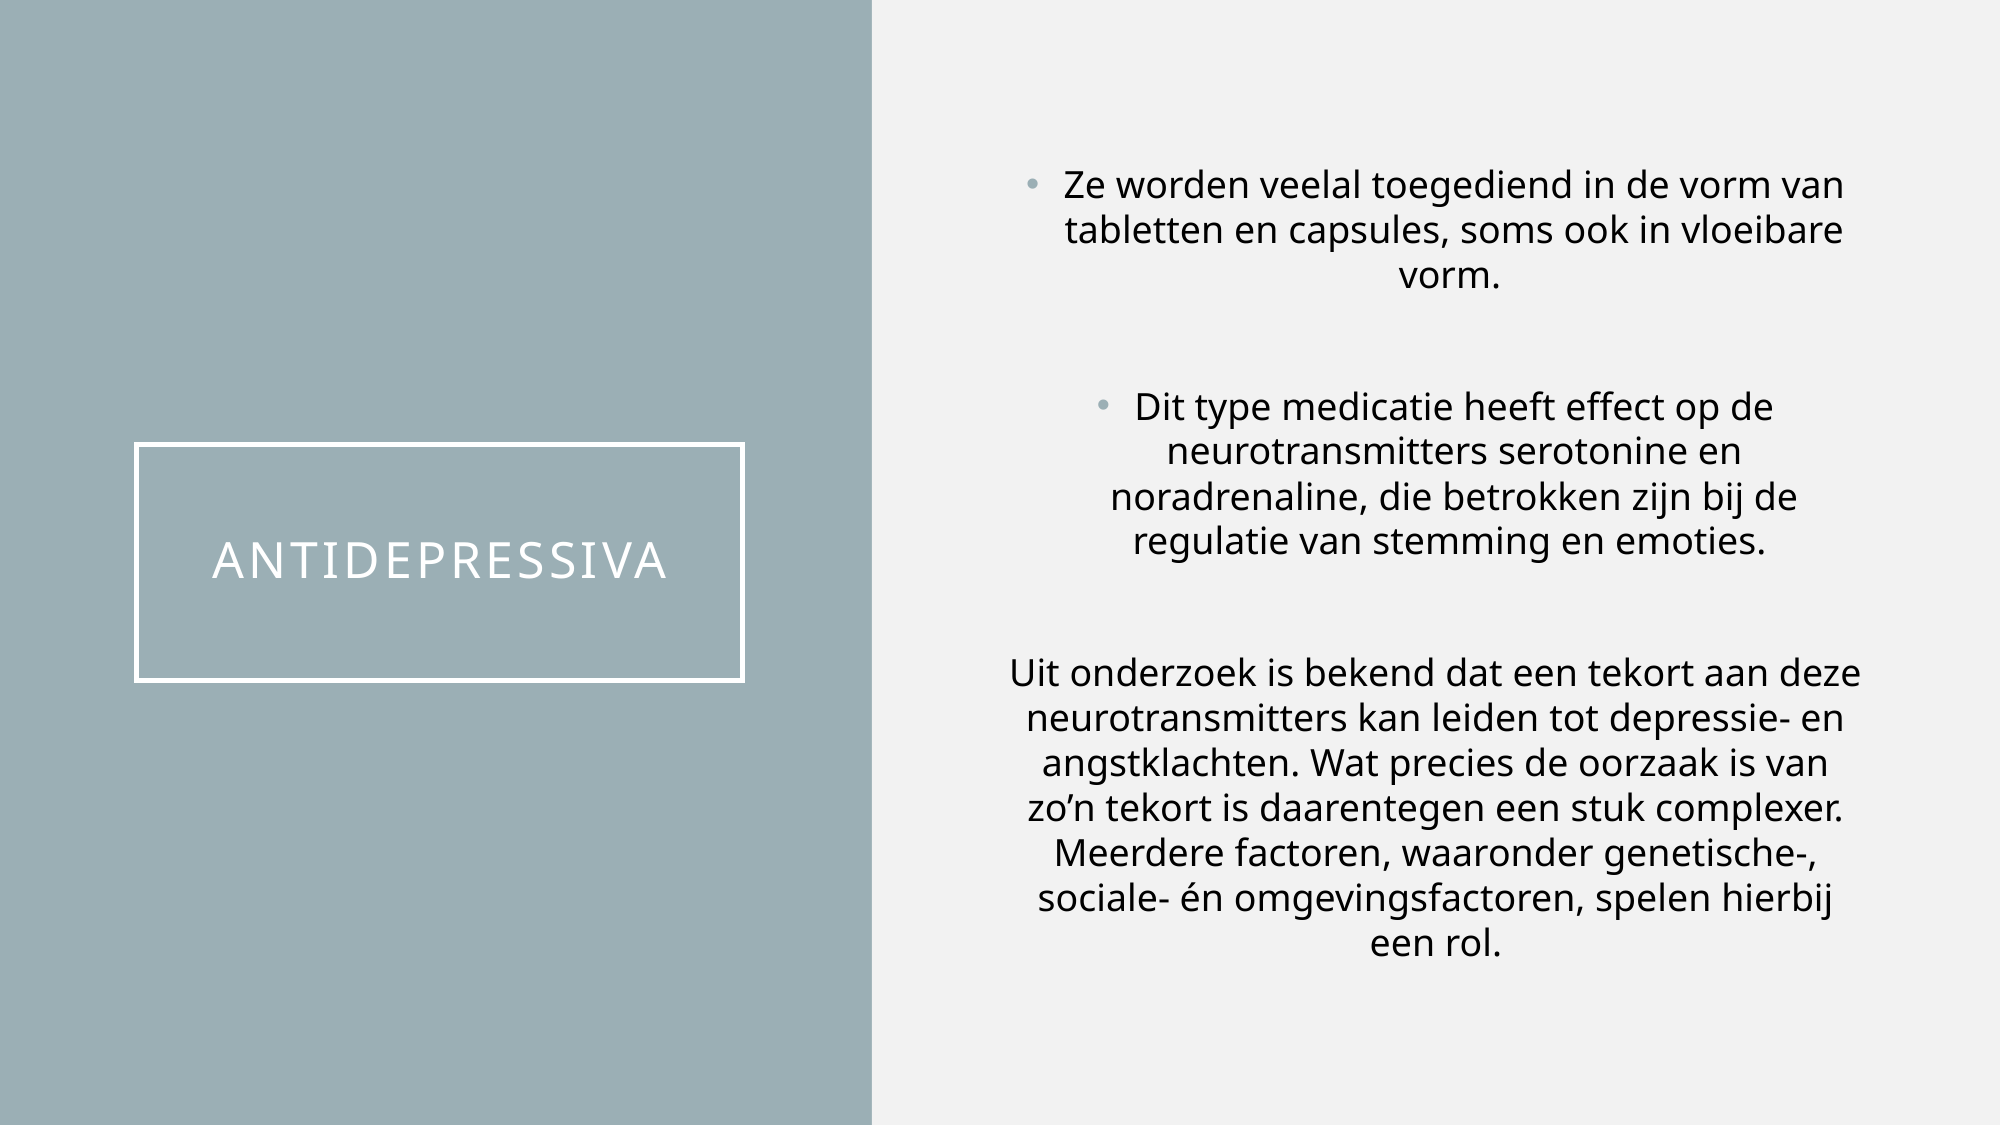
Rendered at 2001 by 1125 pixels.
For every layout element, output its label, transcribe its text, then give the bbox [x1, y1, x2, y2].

text_box [871, 0, 2000, 1125]
title antidepressiva [134, 442, 745, 683]
list Ze worden veelal toegediend in de vorm van tabletten en capsules, soms ook in vloeibare vorm. Dit type medicatie heeft effect op de neurotransmitters serotonine en noradrenaline, die betrokken zijn bij de regulatie van stemming en emoties. Uit onderzoek is bekend dat een tekort aan deze neurotransmitters kan leiden tot depressie- en angstklachten. Wat precies de oorzaak is van zo’n tekort is daarentegen een stuk complexer. Meerdere factoren, waaronder genetische-, sociale- én omgevingsfactoren, spelen hierbij een rol. [992, 131, 1880, 994]
